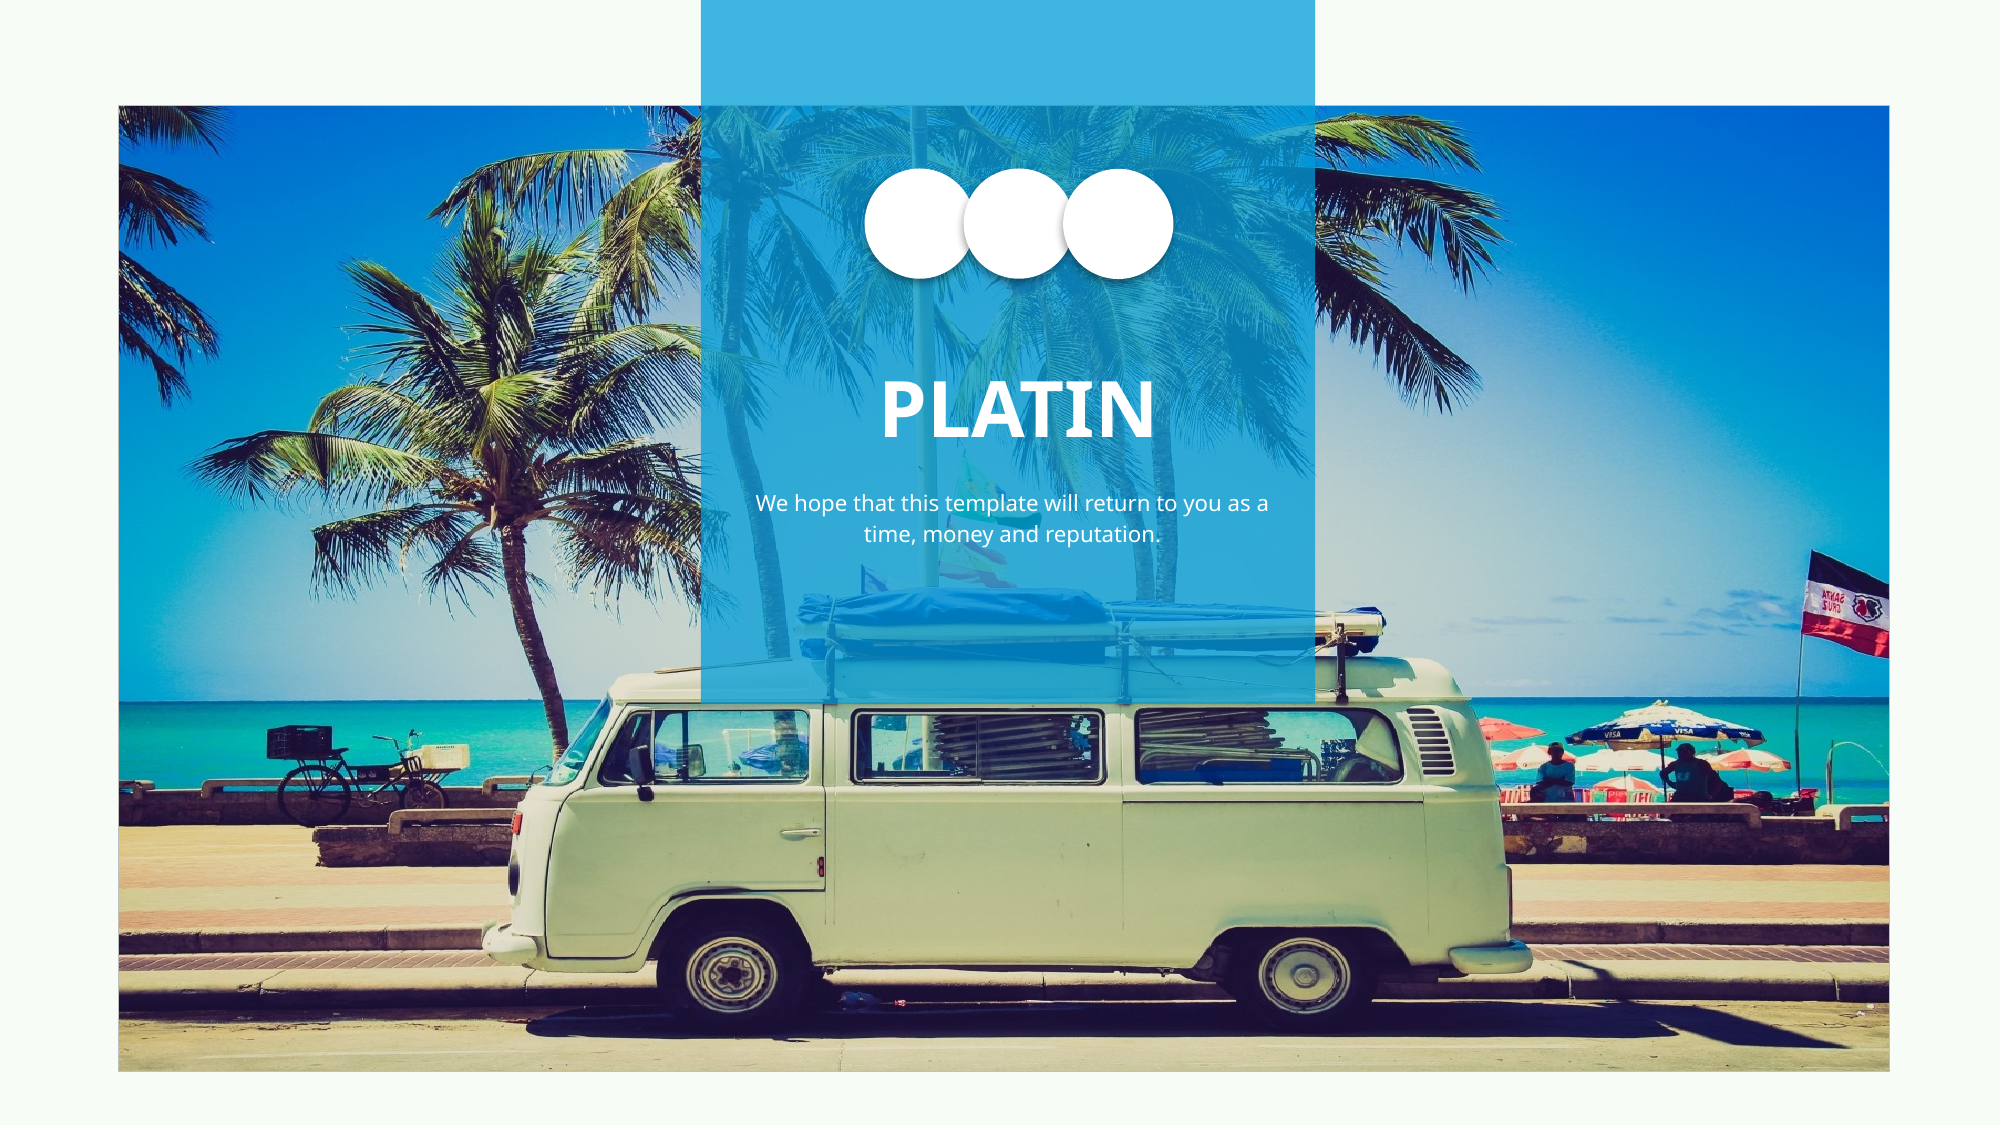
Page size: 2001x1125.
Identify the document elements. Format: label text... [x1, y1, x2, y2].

text_box [700, 461, 1316, 705]
text_box We hope that this template will return to you as a time, money and reputation. [726, 476, 1300, 555]
text_box [962, 167, 1067, 280]
text_box [1062, 167, 1175, 281]
text_box [700, 0, 1316, 352]
text_box PLATIN [664, 352, 1373, 461]
text_box [117, 105, 1891, 1073]
text_box [863, 167, 968, 280]
